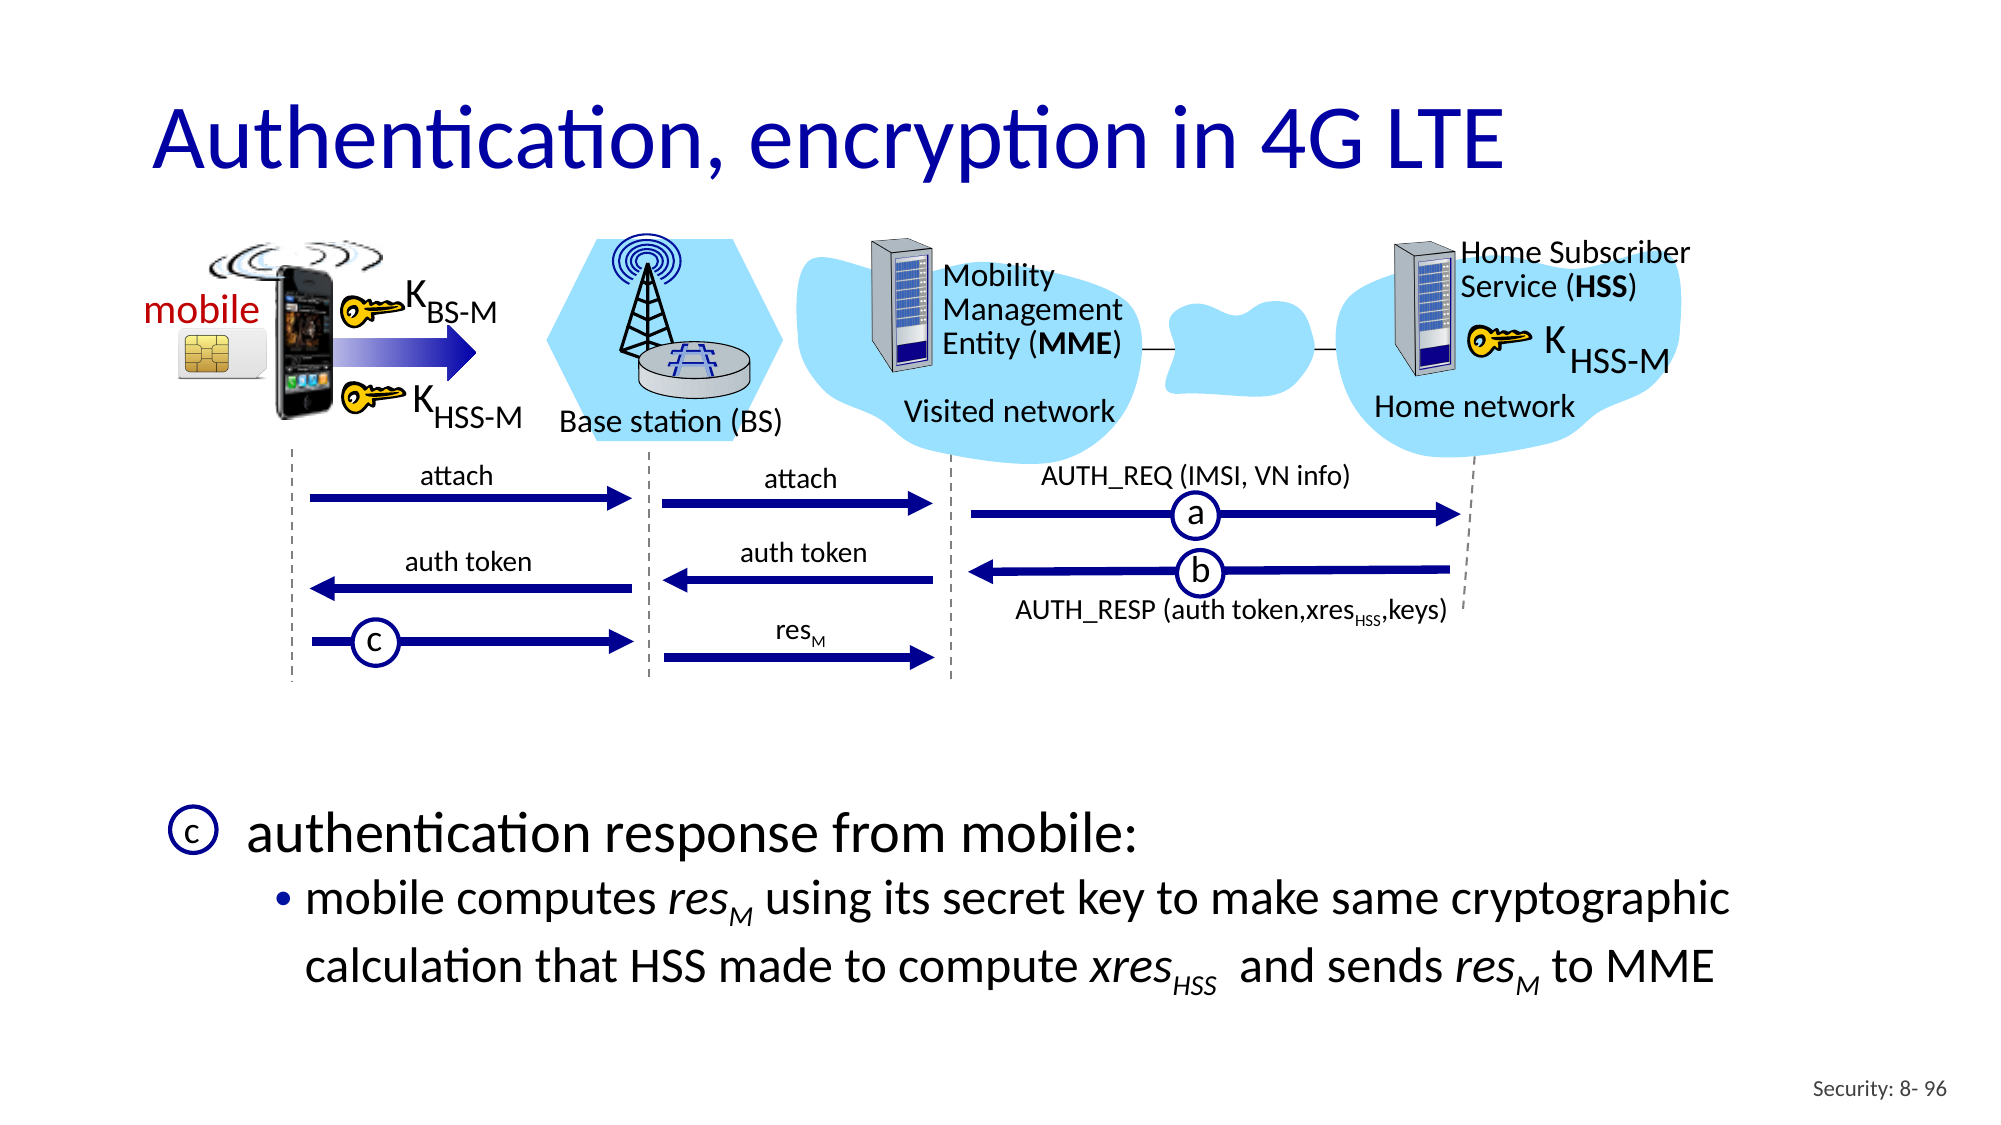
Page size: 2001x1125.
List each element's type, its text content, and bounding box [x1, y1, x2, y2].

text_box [649, 525, 950, 634]
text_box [168, 786, 1814, 994]
text_box Authentication, encryption in 4G LTE [137, 65, 1863, 213]
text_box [1171, 479, 1222, 541]
slide_number Security: 8- 96 [1512, 1056, 1963, 1117]
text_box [128, 228, 1722, 470]
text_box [309, 525, 648, 634]
text_box AUTH_REQ (IMSI, VN info) [1026, 470, 1367, 499]
text_box attach [405, 470, 509, 498]
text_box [952, 525, 1477, 634]
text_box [311, 603, 935, 668]
text_box attach [749, 470, 853, 502]
